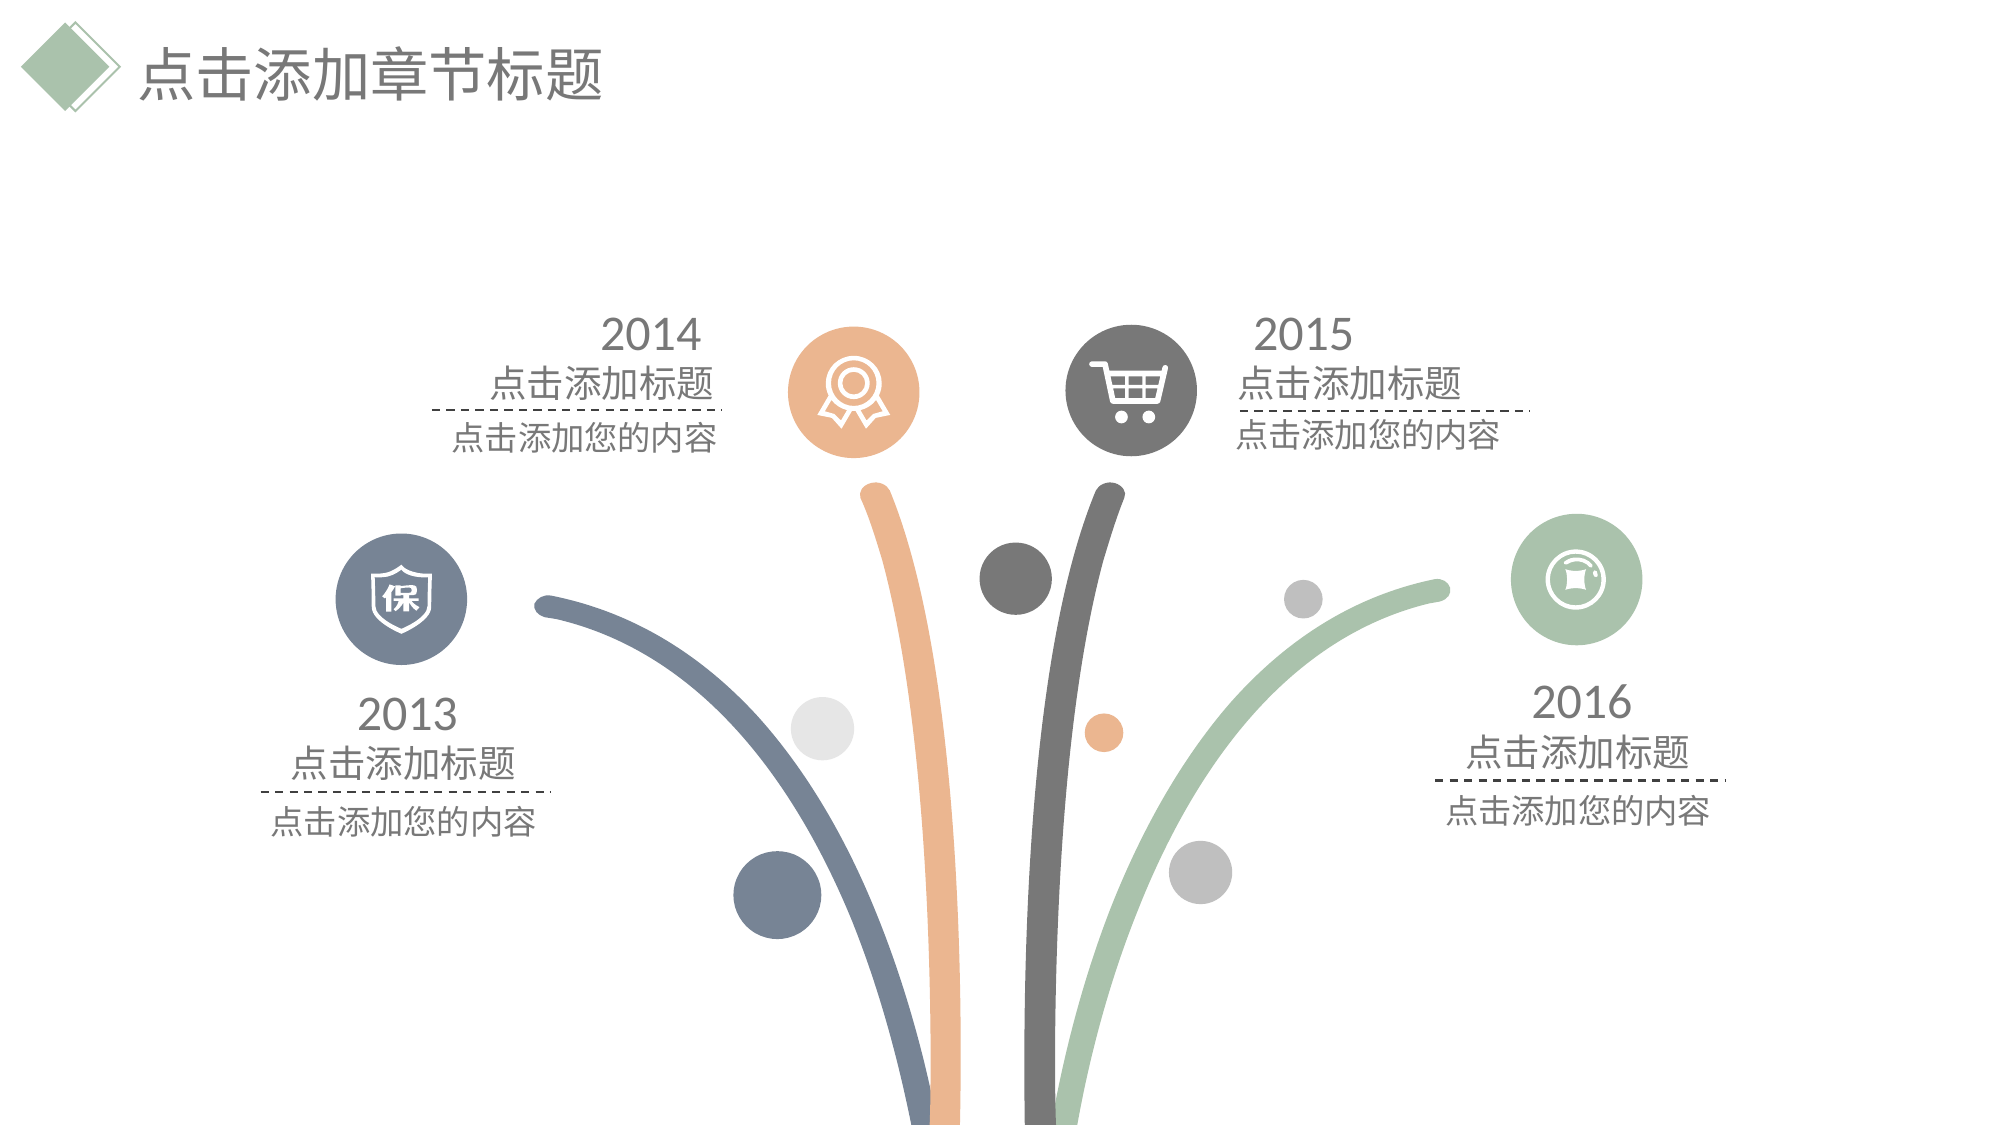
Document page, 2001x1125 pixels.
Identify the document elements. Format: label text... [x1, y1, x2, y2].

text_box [269, 292, 733, 466]
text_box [335, 533, 468, 665]
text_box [1220, 292, 1684, 463]
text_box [787, 326, 920, 459]
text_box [1510, 513, 1643, 646]
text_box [1346, 661, 1810, 839]
text_box [1083, 712, 1125, 754]
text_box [172, 672, 636, 850]
text_box 点击添加章节标题 [122, 31, 619, 116]
text_box [860, 482, 961, 1125]
text_box [1167, 839, 1234, 906]
text_box [1056, 578, 1451, 1125]
text_box [789, 695, 856, 762]
text_box [978, 541, 1053, 616]
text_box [1065, 324, 1197, 457]
text_box [1282, 578, 1324, 620]
text_box [534, 595, 930, 1125]
text_box [732, 850, 823, 941]
text_box [1024, 482, 1126, 1125]
